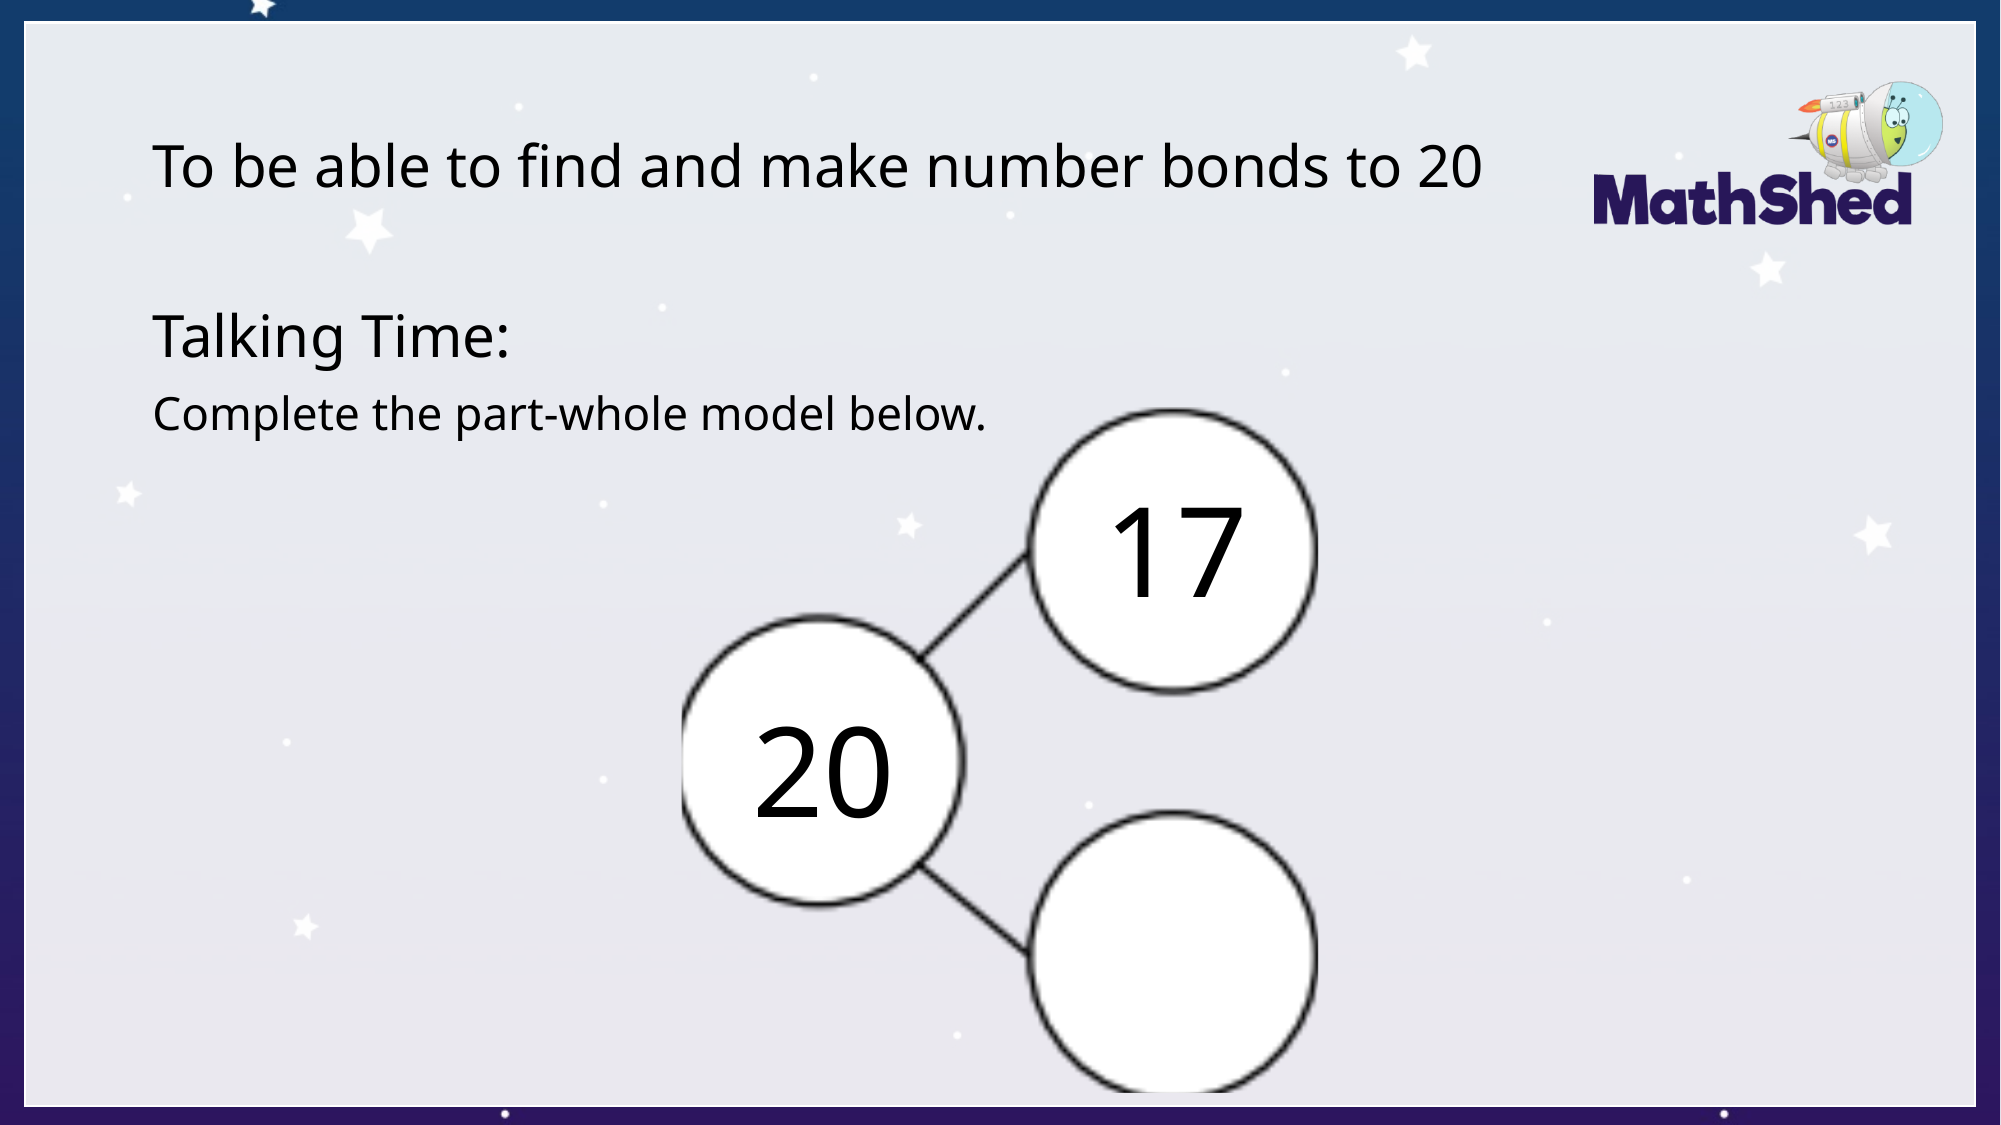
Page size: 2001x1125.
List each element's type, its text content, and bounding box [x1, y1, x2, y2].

list Talking Time: Complete the part-whole model below. [137, 299, 1863, 1014]
title To be able to find and make number bonds to 20 [137, 59, 1578, 278]
picture [0, 0, 2001, 1125]
